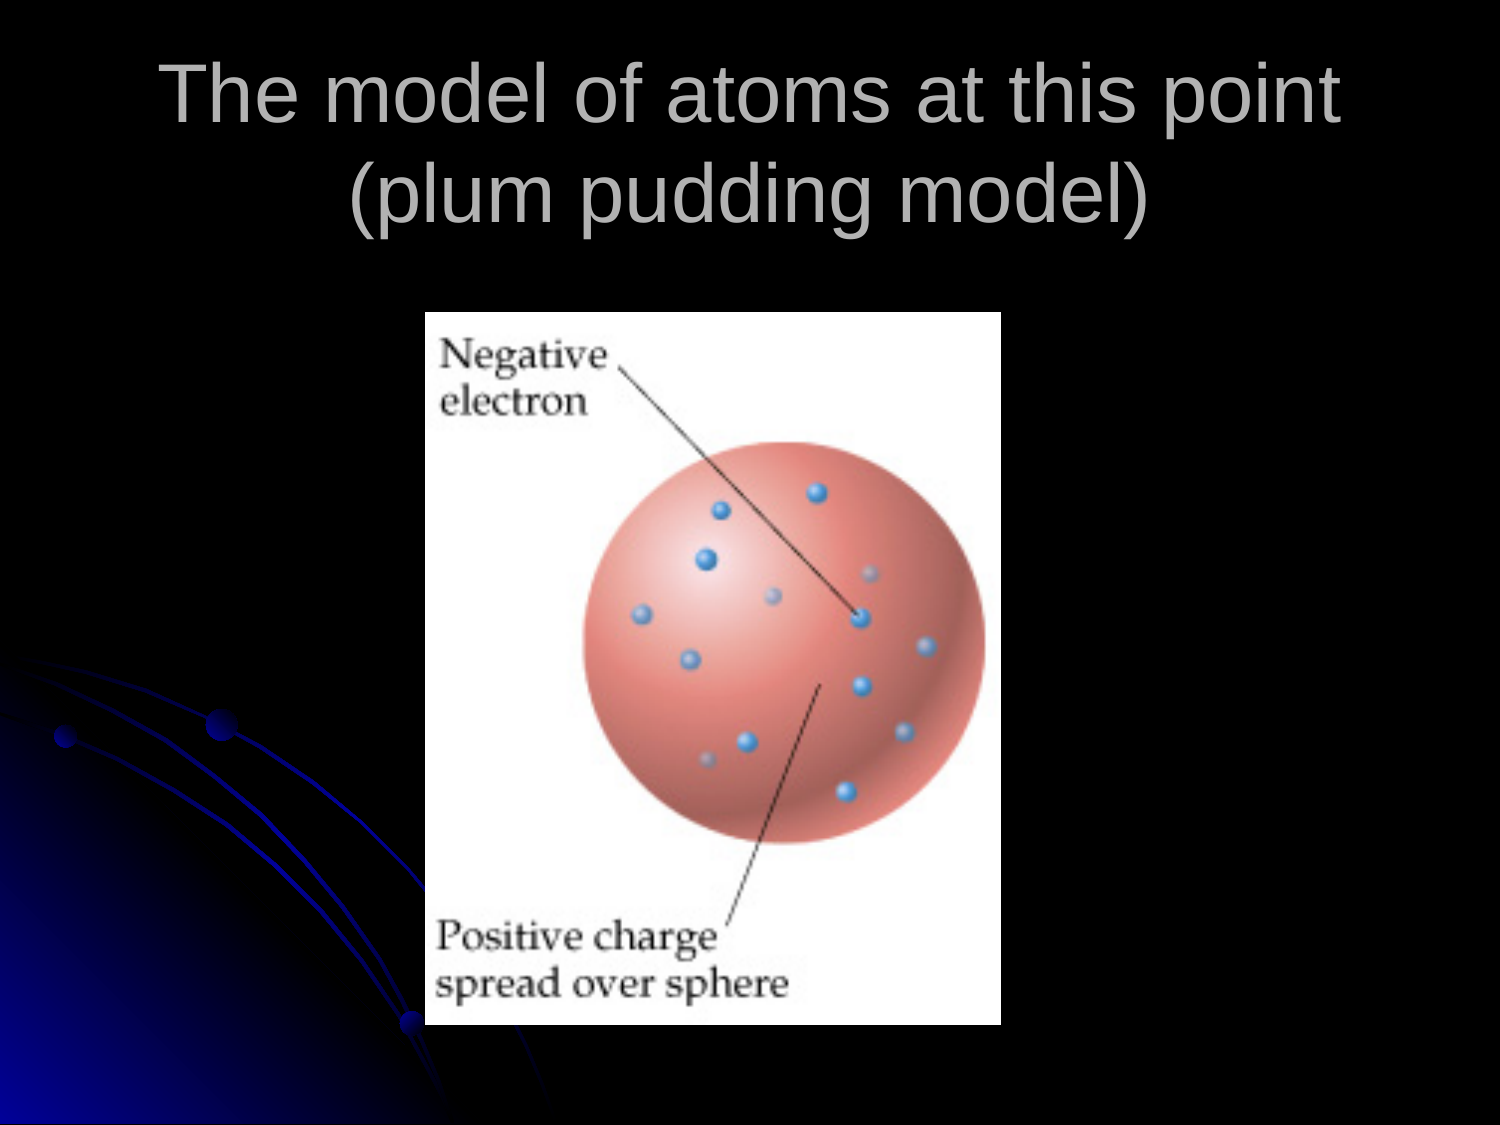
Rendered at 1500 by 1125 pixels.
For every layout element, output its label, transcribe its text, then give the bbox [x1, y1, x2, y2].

title The model of atoms at this point (plum pudding model) [74, 45, 1426, 233]
picture [424, 312, 1001, 1026]
